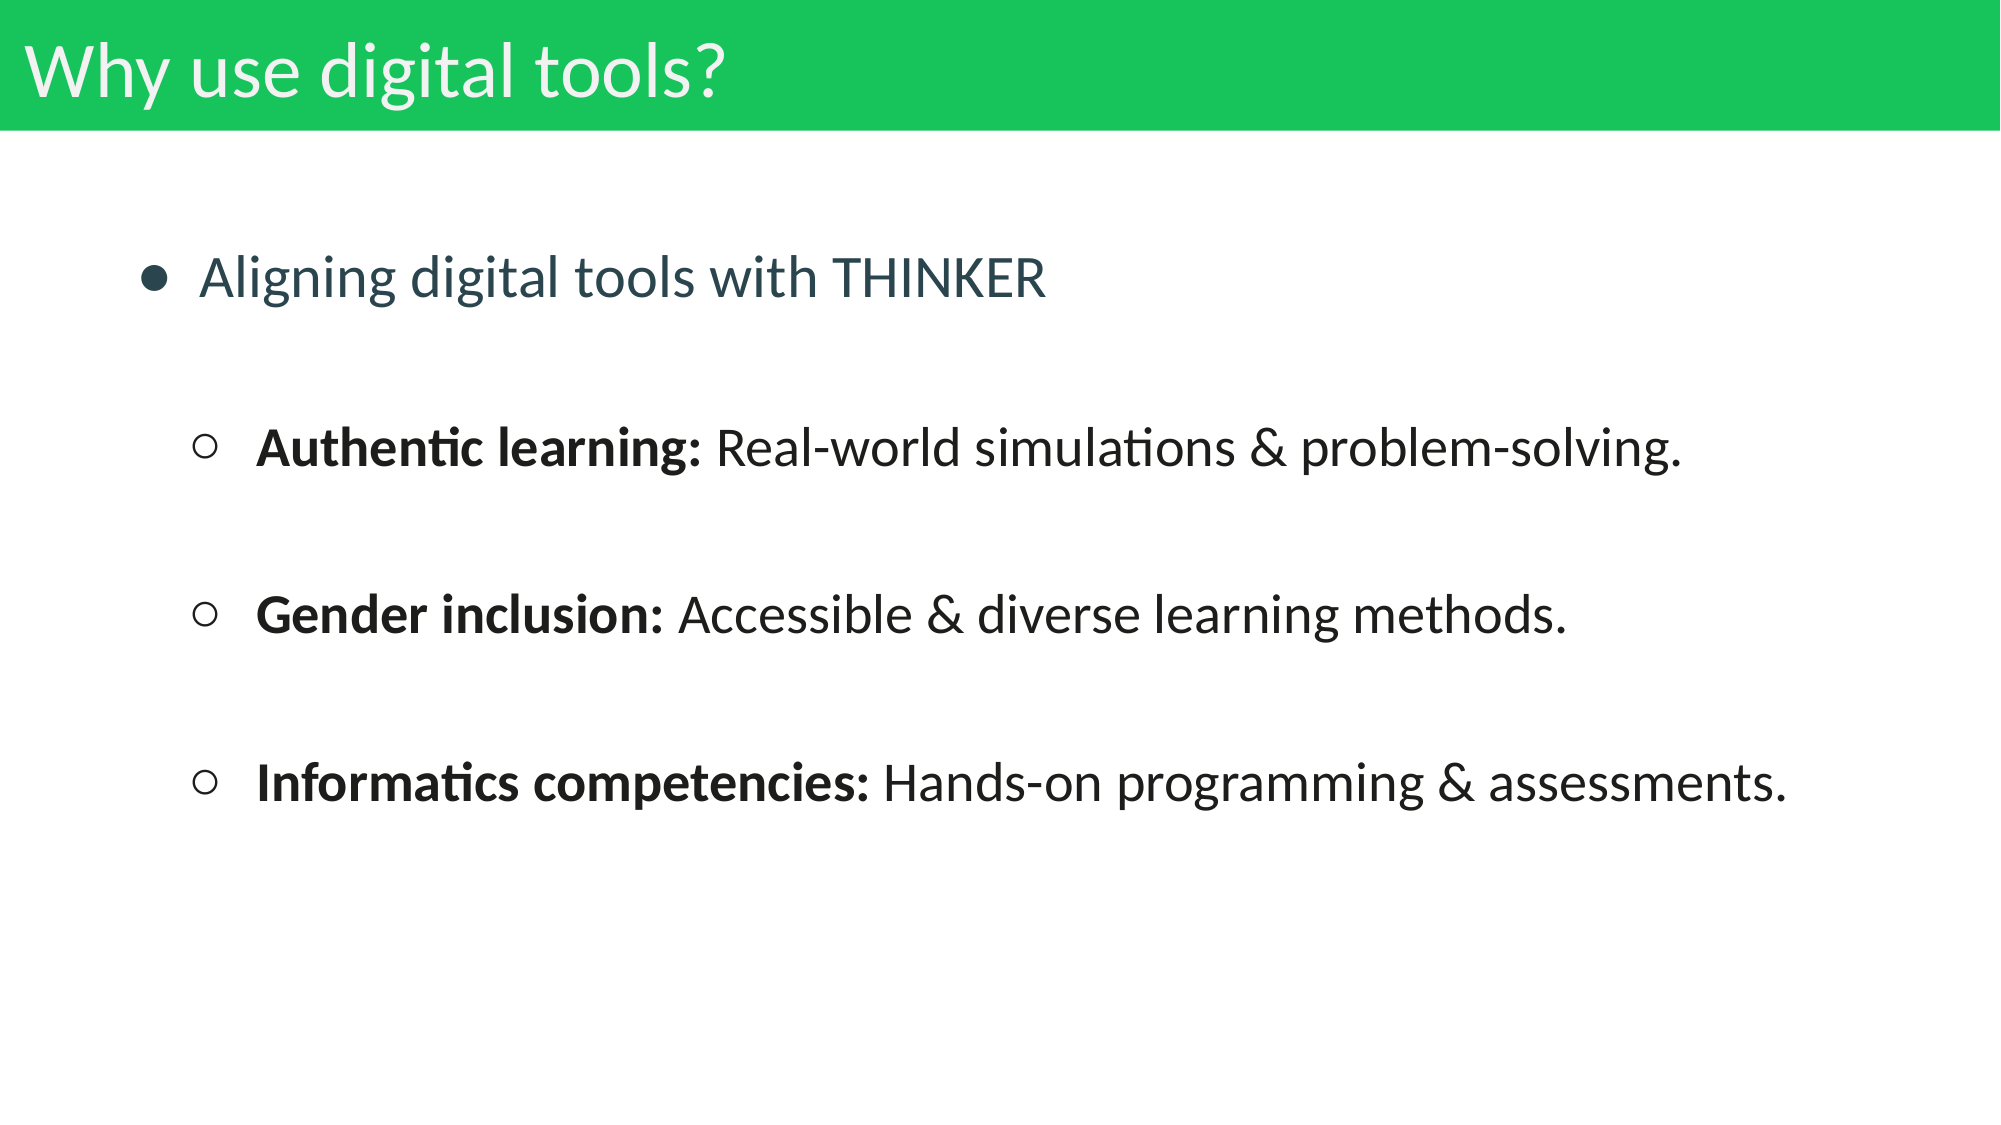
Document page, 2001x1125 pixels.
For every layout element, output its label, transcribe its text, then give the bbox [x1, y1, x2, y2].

title Why use digital tools? [16, 13, 1976, 131]
list Aligning digital tools with THINKER Authentic learning: Real-world simulations & problem-solving. Gender inclusion: Accessible & diverse learning methods. Informatics competencies: Hands-on programming & assessments. [16, 144, 1976, 1108]
